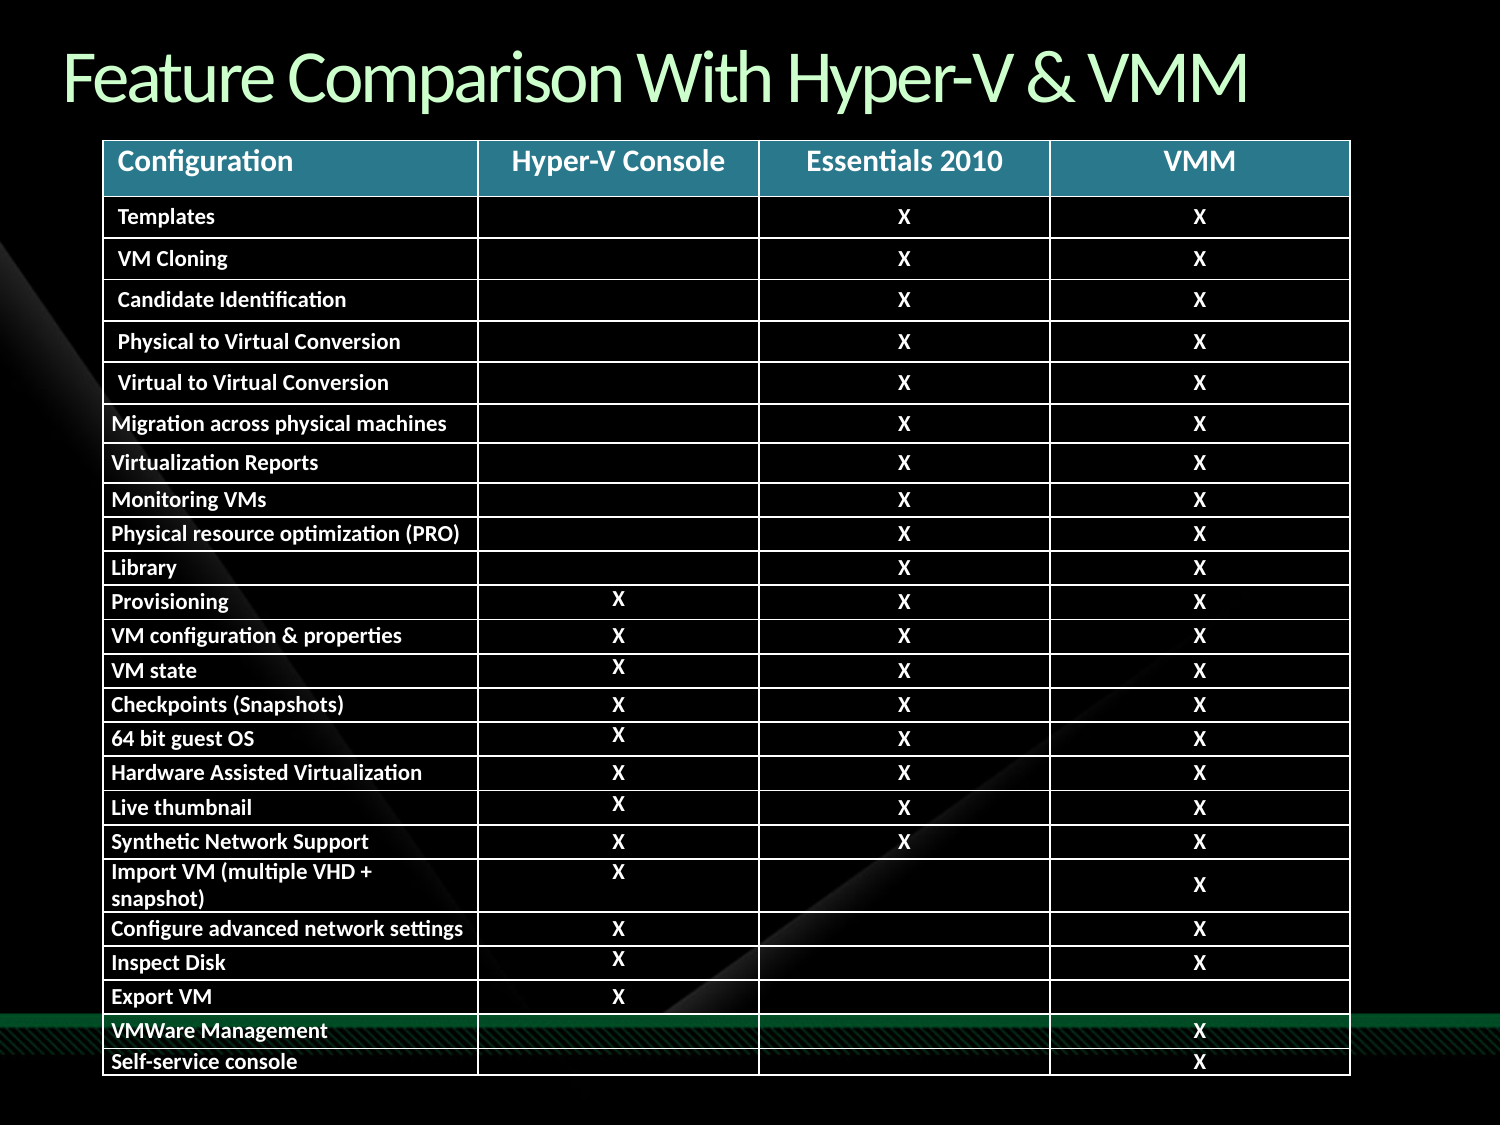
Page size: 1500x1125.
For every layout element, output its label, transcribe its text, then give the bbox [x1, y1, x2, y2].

table_cell Provisioning [104, 586, 477, 619]
table_cell [479, 1015, 758, 1048]
table_cell Migration across physical machines [104, 405, 477, 442]
table_cell Live thumbnail [104, 791, 477, 824]
table_cell X [760, 444, 1049, 482]
table_cell X [479, 723, 758, 755]
table_cell [760, 913, 1049, 945]
table_cell X [760, 826, 1049, 858]
table_cell Physical to Virtual Conversion [104, 322, 477, 361]
table_cell [479, 280, 758, 320]
table_cell Hardware Assisted Virtualization [104, 757, 477, 790]
table_cell Self-service console [104, 1049, 477, 1074]
table_cell X [1051, 322, 1349, 361]
table_cell Monitoring VMs [104, 484, 477, 516]
table_cell VM state [104, 655, 477, 687]
table_cell X [1051, 280, 1349, 320]
picture [0, 0, 1500, 1125]
table_cell Library [104, 552, 477, 584]
table_cell VM Cloning [104, 239, 477, 279]
table_cell X [760, 280, 1049, 320]
table_cell X [760, 586, 1049, 619]
table_cell VMWare Management [104, 1015, 477, 1048]
table_cell [479, 1049, 758, 1074]
table_cell [479, 444, 758, 482]
table_cell X [1051, 791, 1349, 824]
table_cell X [1051, 405, 1349, 442]
table_cell [479, 484, 758, 516]
table_cell X [1051, 1049, 1349, 1074]
table_cell 64 bit guest OS [104, 723, 477, 755]
table_cell X [760, 689, 1049, 721]
table_cell X [479, 655, 758, 687]
table_cell X [1051, 723, 1349, 755]
table_cell [479, 322, 758, 361]
table_cell X [1051, 444, 1349, 482]
table_cell X [479, 860, 758, 911]
table_cell X [1051, 860, 1349, 911]
table_header Configuration [104, 141, 477, 196]
table_cell X [479, 757, 758, 790]
table_cell X [1051, 363, 1349, 403]
table_cell X [479, 586, 758, 619]
table_cell Physical resource optimization (PRO) [104, 518, 477, 550]
table_cell X [760, 655, 1049, 687]
table_cell X [1051, 913, 1349, 945]
table_cell X [479, 981, 758, 1013]
table_header Essentials 2010 [760, 141, 1049, 196]
table_cell [479, 405, 758, 442]
table_cell X [1051, 1015, 1349, 1048]
table_cell Configure advanced network settings [104, 913, 477, 945]
table_cell [760, 1015, 1049, 1048]
table_cell X [760, 552, 1049, 584]
table_cell X [1051, 518, 1349, 550]
table_cell X [1051, 197, 1349, 237]
table_cell X [479, 913, 758, 945]
table_cell Virtual to Virtual Conversion [104, 363, 477, 403]
table_cell X [1051, 239, 1349, 279]
table_cell X [760, 620, 1049, 653]
table_cell [760, 947, 1049, 979]
table_header Hyper-V Console [479, 141, 758, 196]
table_cell Synthetic Network Support [104, 826, 477, 858]
table_cell [760, 1049, 1049, 1074]
table_cell X [1051, 757, 1349, 790]
table_cell [479, 552, 758, 584]
table_cell X [479, 689, 758, 721]
table_cell X [1051, 484, 1349, 516]
table_cell X [1051, 689, 1349, 721]
table_cell X [760, 757, 1049, 790]
table_cell X [760, 518, 1049, 550]
table_cell X [479, 620, 758, 653]
title Feature Comparison With Hyper-V & VMM [62, 37, 1438, 120]
table_cell Export VM [104, 981, 477, 1013]
table_cell [760, 981, 1049, 1013]
table_cell X [760, 197, 1049, 237]
table_cell [479, 518, 758, 550]
table_cell X [760, 484, 1049, 516]
table_cell Inspect Disk [104, 947, 477, 979]
table_cell [479, 363, 758, 403]
table_cell Import VM (multiple VHD + snapshot) [104, 860, 477, 911]
table_cell X [1051, 947, 1349, 979]
table_cell X [760, 322, 1049, 361]
table_cell Templates [104, 197, 477, 237]
table_cell X [760, 723, 1049, 755]
table_cell Candidate Identification [104, 280, 477, 320]
table_cell [479, 239, 758, 279]
table_cell X [1051, 586, 1349, 619]
table_cell Checkpoints (Snapshots) [104, 689, 477, 721]
table_header VMM [1051, 141, 1349, 196]
table_cell X [760, 239, 1049, 279]
table_cell VM configuration & properties [104, 620, 477, 653]
table_cell X [760, 791, 1049, 824]
table_cell X [479, 791, 758, 824]
table_cell [479, 197, 758, 237]
table_cell X [760, 405, 1049, 442]
table_cell Virtualization Reports [104, 444, 477, 482]
table_cell X [1051, 826, 1349, 858]
table_cell X [760, 363, 1049, 403]
table_cell X [1051, 620, 1349, 653]
table_cell X [479, 947, 758, 979]
table_cell [1051, 981, 1349, 1013]
table_cell [760, 860, 1049, 911]
table_cell X [479, 826, 758, 858]
table_cell X [1051, 552, 1349, 584]
table_cell X [1051, 655, 1349, 687]
